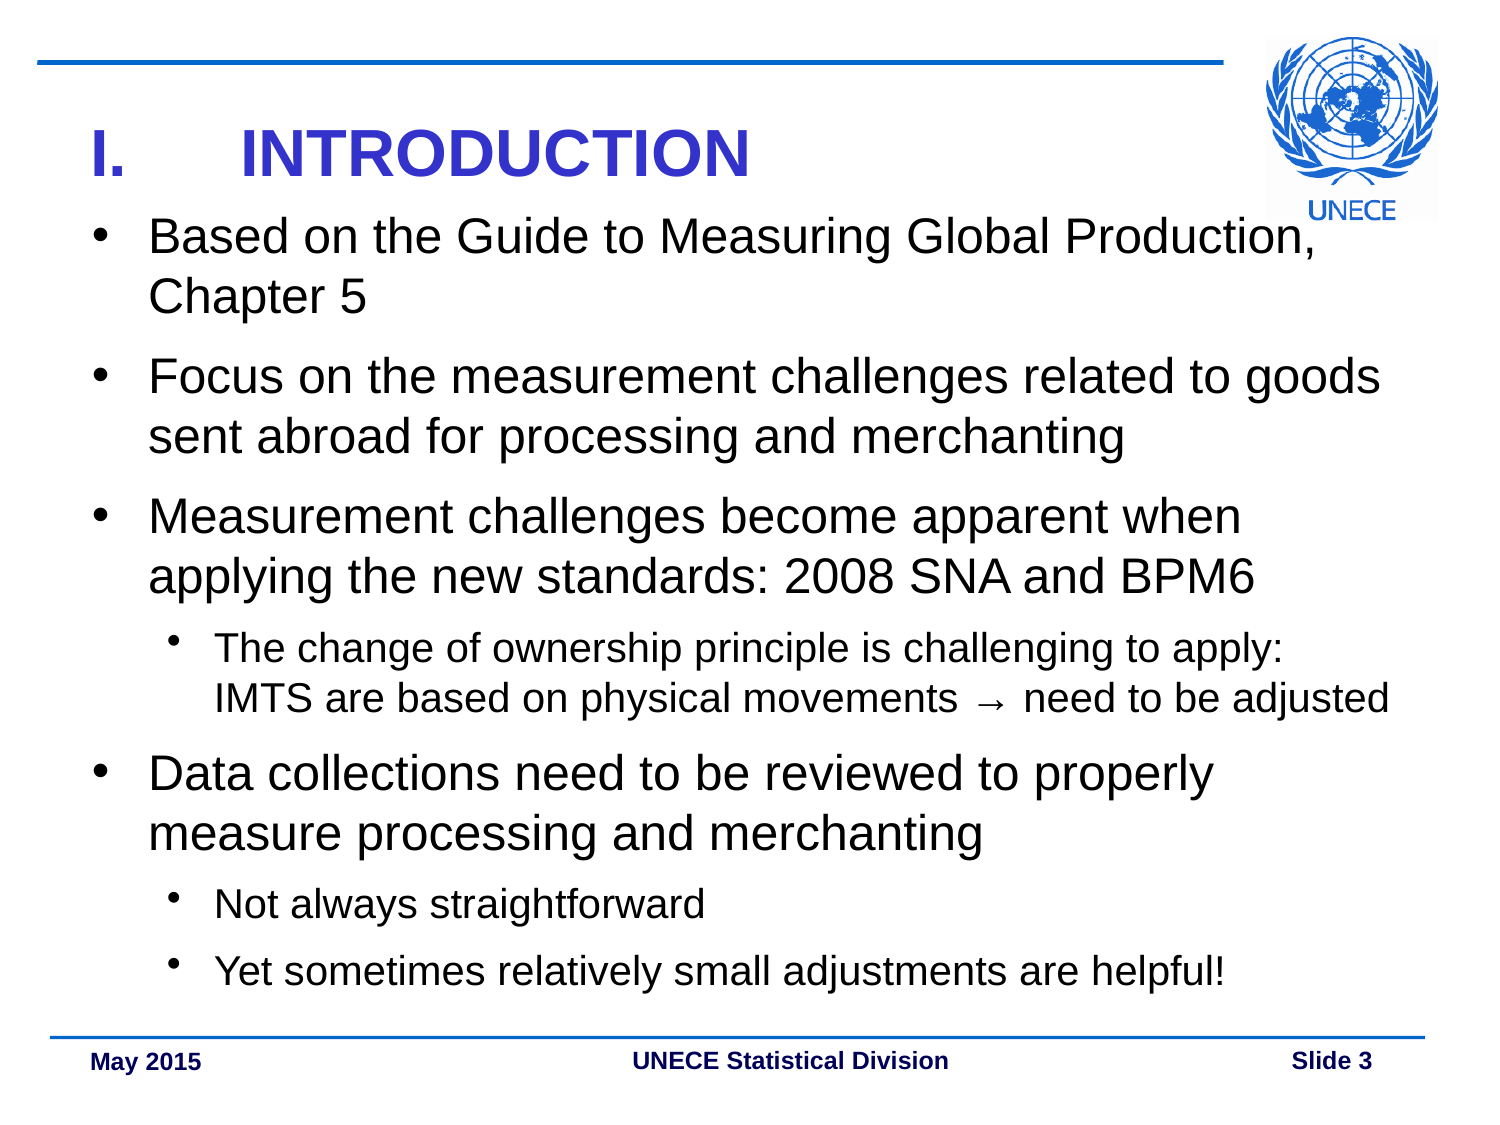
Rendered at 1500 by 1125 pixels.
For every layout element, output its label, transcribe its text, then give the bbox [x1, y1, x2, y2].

title I. INTRODUCTION [75, 87, 1238, 213]
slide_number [74, 1037, 388, 1113]
picture [1266, 37, 1438, 221]
list Based on the Guide to Measuring Global Production, Chapter 5 Focus on the measurement challenges related to goods sent abroad for processing and merchanting Measurement challenges become apparent when applying the new standards: 2008 SNA and BPM6 The change of ownership principle is challenging to apply: IMTS are based on physical movements → need to be adjusted Data collections need to be reviewed to properly measure processing and merchanting Not always straightforward Yet sometimes relatively small adjustments are helpful! [76, 196, 1413, 1035]
